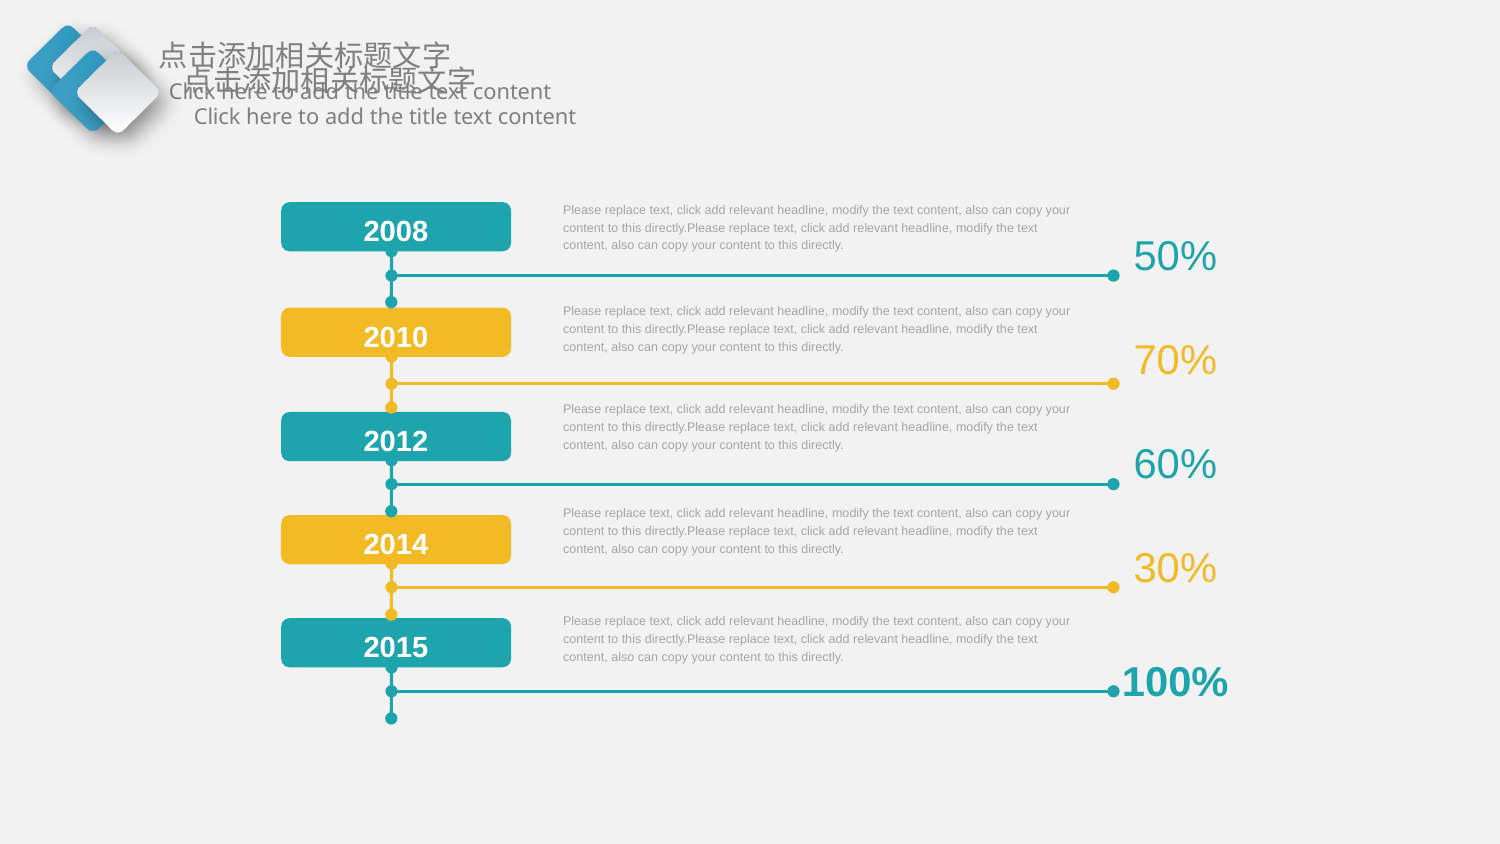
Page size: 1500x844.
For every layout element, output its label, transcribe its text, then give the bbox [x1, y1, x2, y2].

text_box 2015 [279, 615, 514, 670]
text_box 50% [1134, 223, 1216, 285]
text_box 100% [1122, 638, 1229, 700]
text_box 点击添加相关标题文字 [150, 32, 503, 56]
text_box Please replace text, click add relevant headline, modify the text content, also can copy your content to this directly.Please replace text, click add relevant headline, modify the text content, also can copy your content to this directly. [563, 397, 1085, 452]
text_box 2014 [279, 512, 514, 567]
text_box Click here to add the title text content [182, 96, 589, 135]
text_box 2010 [279, 305, 514, 359]
text_box Click here to add the title text content [528, 71, 564, 96]
text_box 60% [1134, 430, 1216, 493]
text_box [42, 40, 168, 143]
text_box 点击添加相关标题文字 [173, 56, 528, 103]
text_box Please replace text, click add relevant headline, modify the text content, also can copy your content to this directly.Please replace text, click add relevant headline, modify the text content, also can copy your content to this directly. [563, 198, 1085, 253]
text_box Please replace text, click add relevant headline, modify the text content, also can copy your content to this directly.Please replace text, click add relevant headline, modify the text content, also can copy your content to this directly. [563, 502, 1085, 557]
text_box Please replace text, click add relevant headline, modify the text content, also can copy your content to this directly.Please replace text, click add relevant headline, modify the text content, also can copy your content to this directly. [563, 610, 1085, 665]
text_box 30% [1134, 534, 1216, 597]
text_box 2012 [279, 409, 514, 464]
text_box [17, 15, 143, 118]
text_box Please replace text, click add relevant headline, modify the text content, also can copy your content to this directly.Please replace text, click add relevant headline, modify the text content, also can copy your content to this directly. [563, 300, 1085, 355]
text_box 70% [1134, 327, 1216, 389]
text_box 2008 [279, 199, 514, 254]
